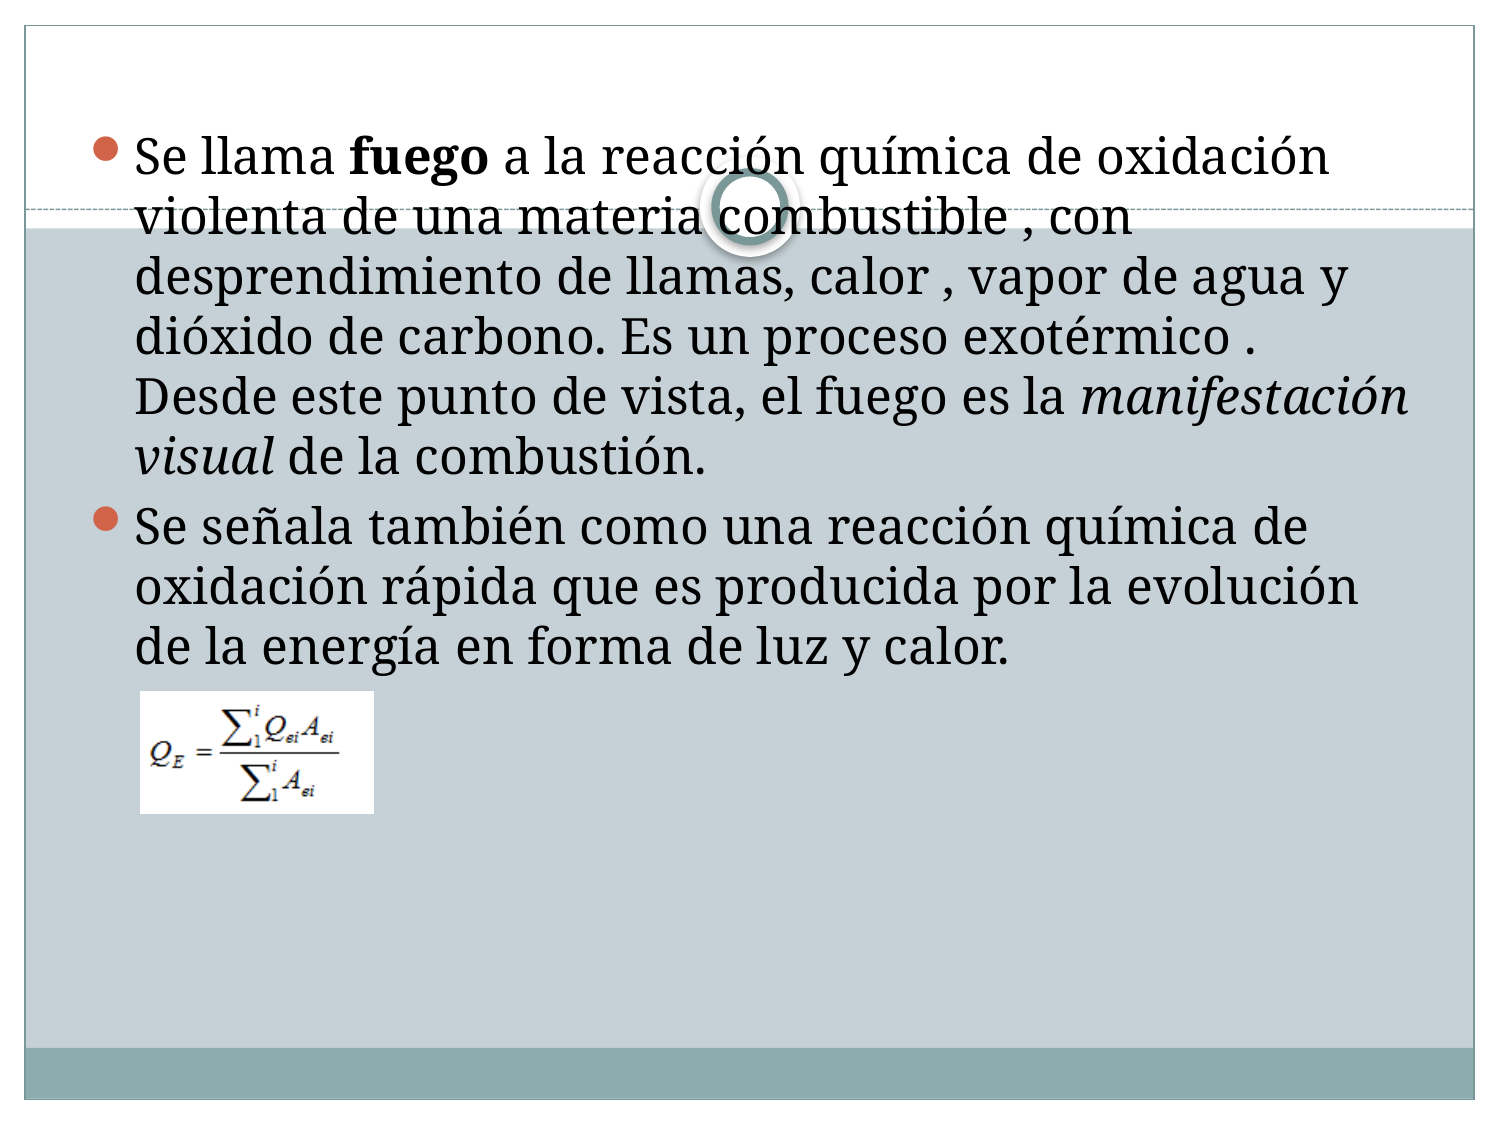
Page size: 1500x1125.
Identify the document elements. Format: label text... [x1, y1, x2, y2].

picture [140, 691, 374, 814]
list Se llama fuego a la reacción química de oxidación violenta de una materia combustible , con desprendimiento de llamas, calor , vapor de agua y dióxido de carbono. Es un proceso exotérmico . Desde este punto de vista, el fuego es la manifestación visual de la combustión. Se señala también como una reacción química de oxidación rápida que es producida por la evolución de la energía en forma de luz y calor. [75, 117, 1425, 1005]
